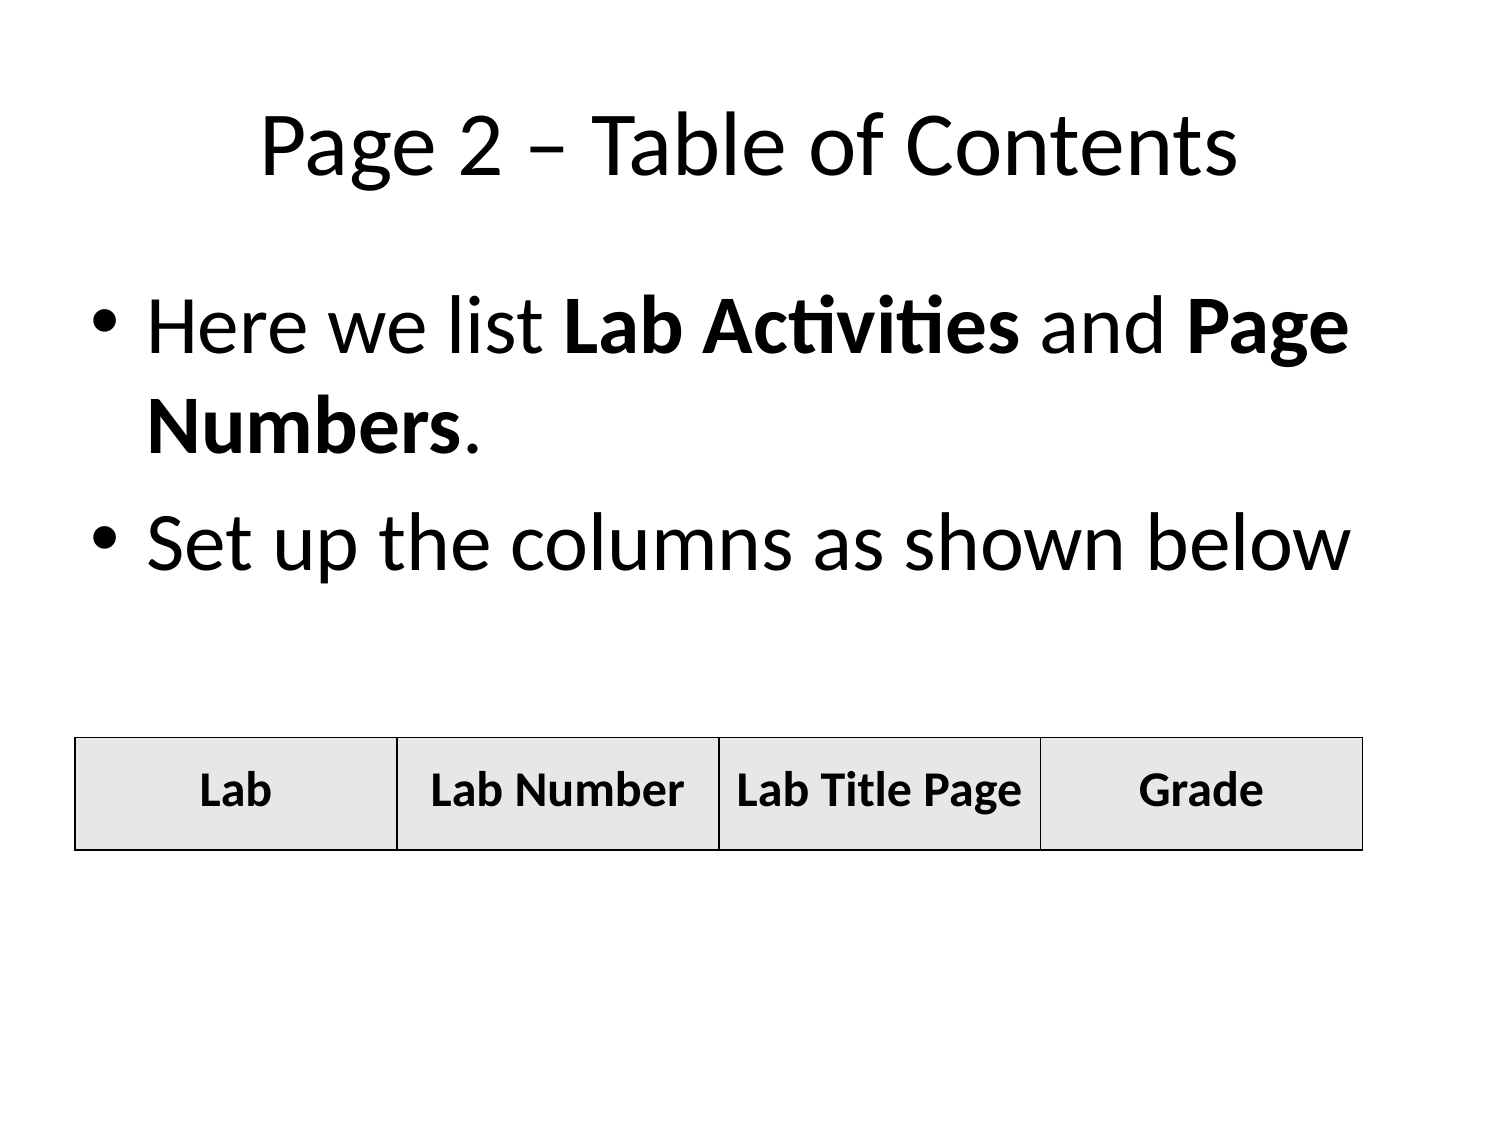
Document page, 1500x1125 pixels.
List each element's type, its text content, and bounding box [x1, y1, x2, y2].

table_header Lab [76, 738, 396, 849]
table_header Grade [1041, 738, 1362, 849]
table_header Lab Title Page [720, 738, 1040, 849]
list Here we list Lab Activities and Page Numbers. Set up the columns as shown below [75, 262, 1425, 500]
table_header Lab Number [398, 738, 718, 849]
title Page 2 – Table of Contents [75, 45, 1425, 233]
